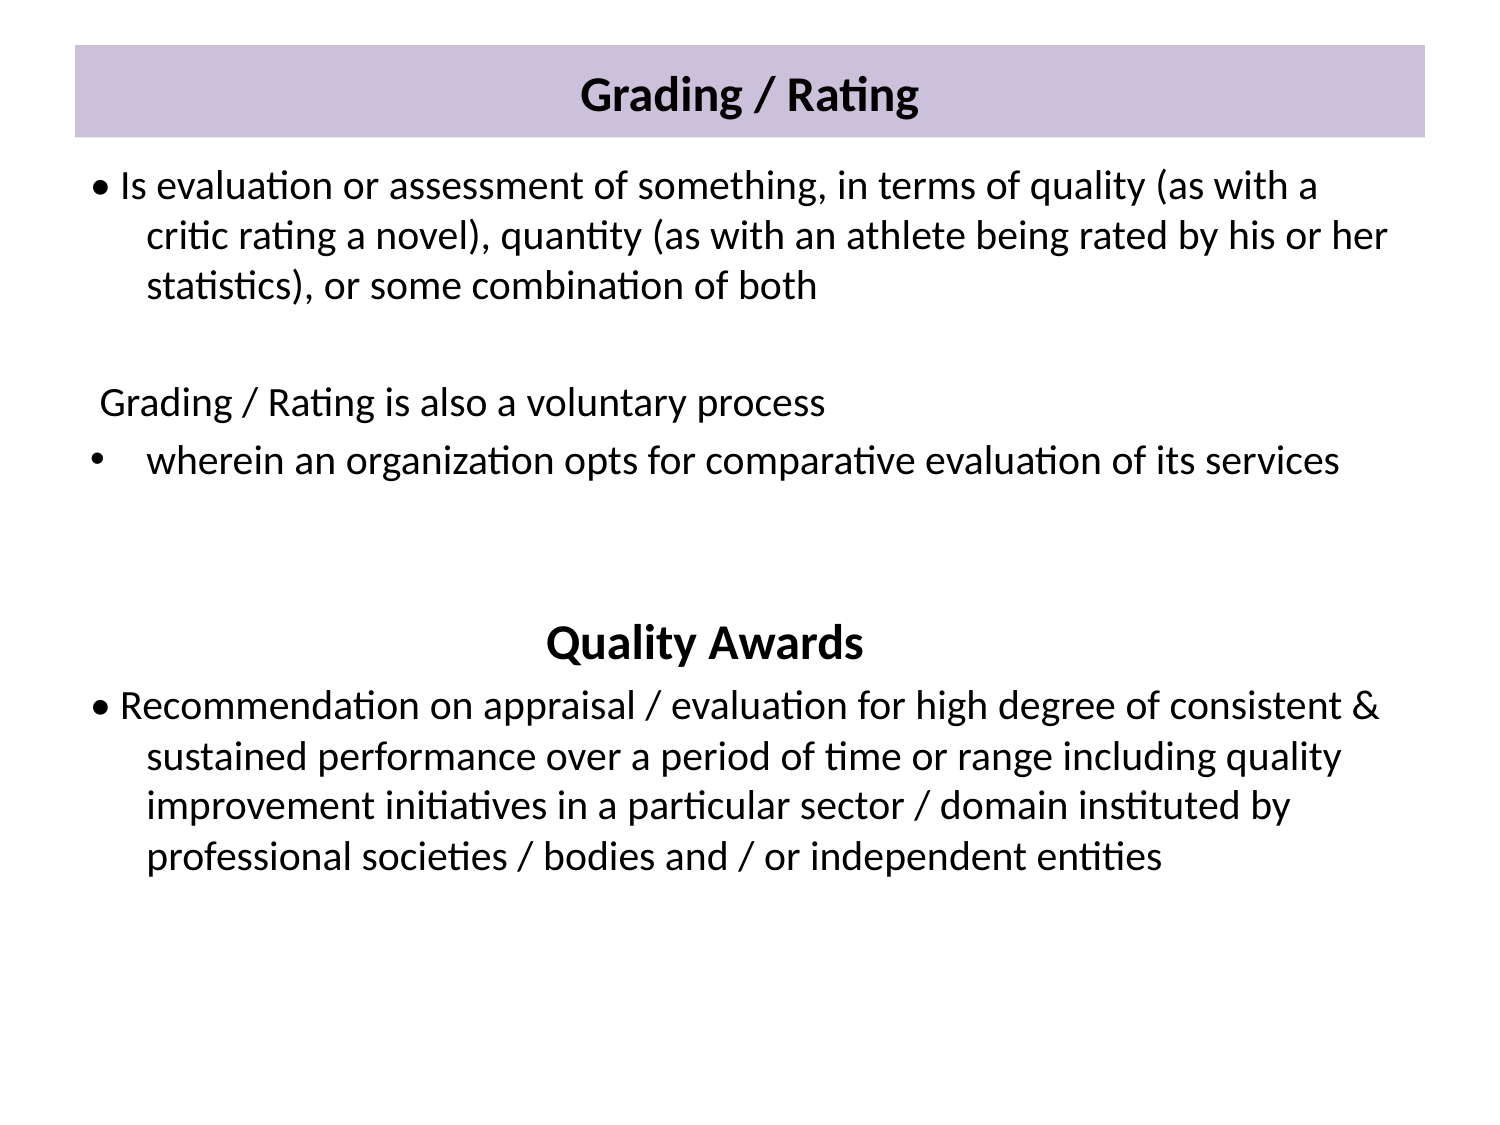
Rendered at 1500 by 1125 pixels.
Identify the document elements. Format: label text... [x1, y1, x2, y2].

title Grading / Rating [75, 45, 1425, 138]
list • Is evaluation or assessment of something, in terms of quality (as with a critic rating a novel), quantity (as with an athlete being rated by his or her statistics), or some combination of both Grading / Rating is also a voluntary process wherein an organization opts for comparative evaluation of its services Quality Awards • Recommendation on appraisal / evaluation for high degree of consistent & sustained performance over a period of time or range including quality improvement initiatives in a particular sector / domain instituted by professional societies / bodies and / or independent entities [75, 149, 1425, 1005]
